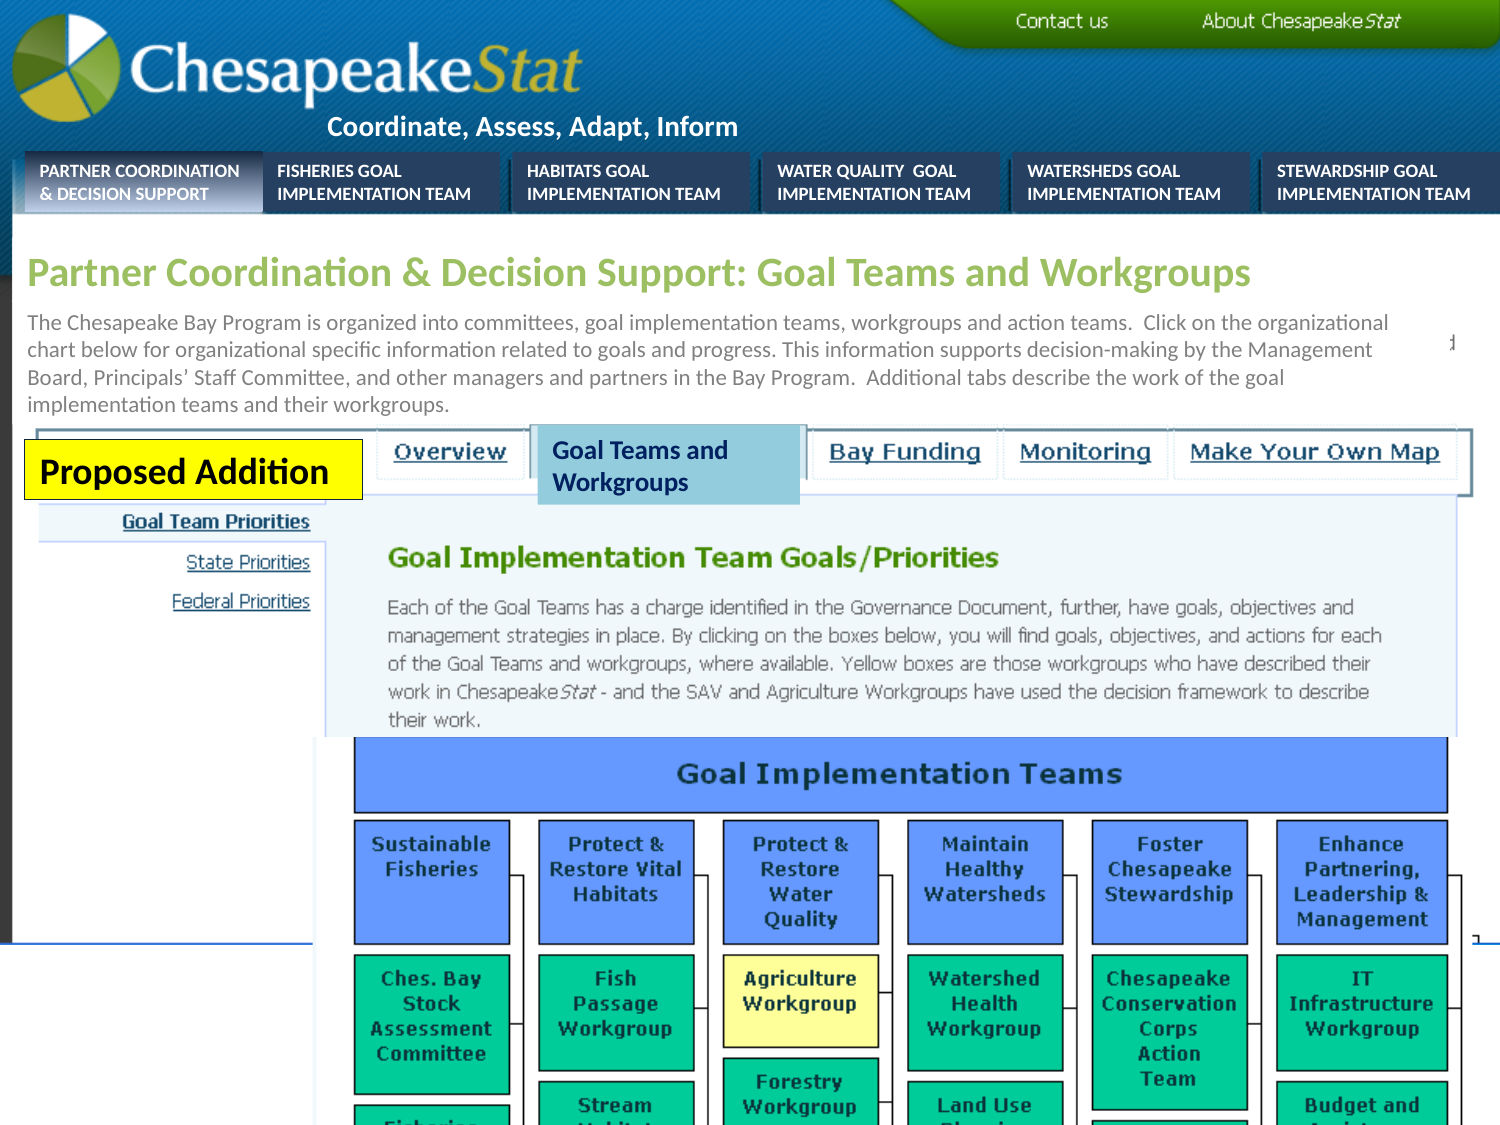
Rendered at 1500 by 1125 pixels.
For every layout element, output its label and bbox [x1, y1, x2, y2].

picture [0, 0, 1500, 1125]
text_box [24, 99, 1500, 213]
picture [890, 0, 1500, 49]
text_box [12, 237, 1451, 427]
